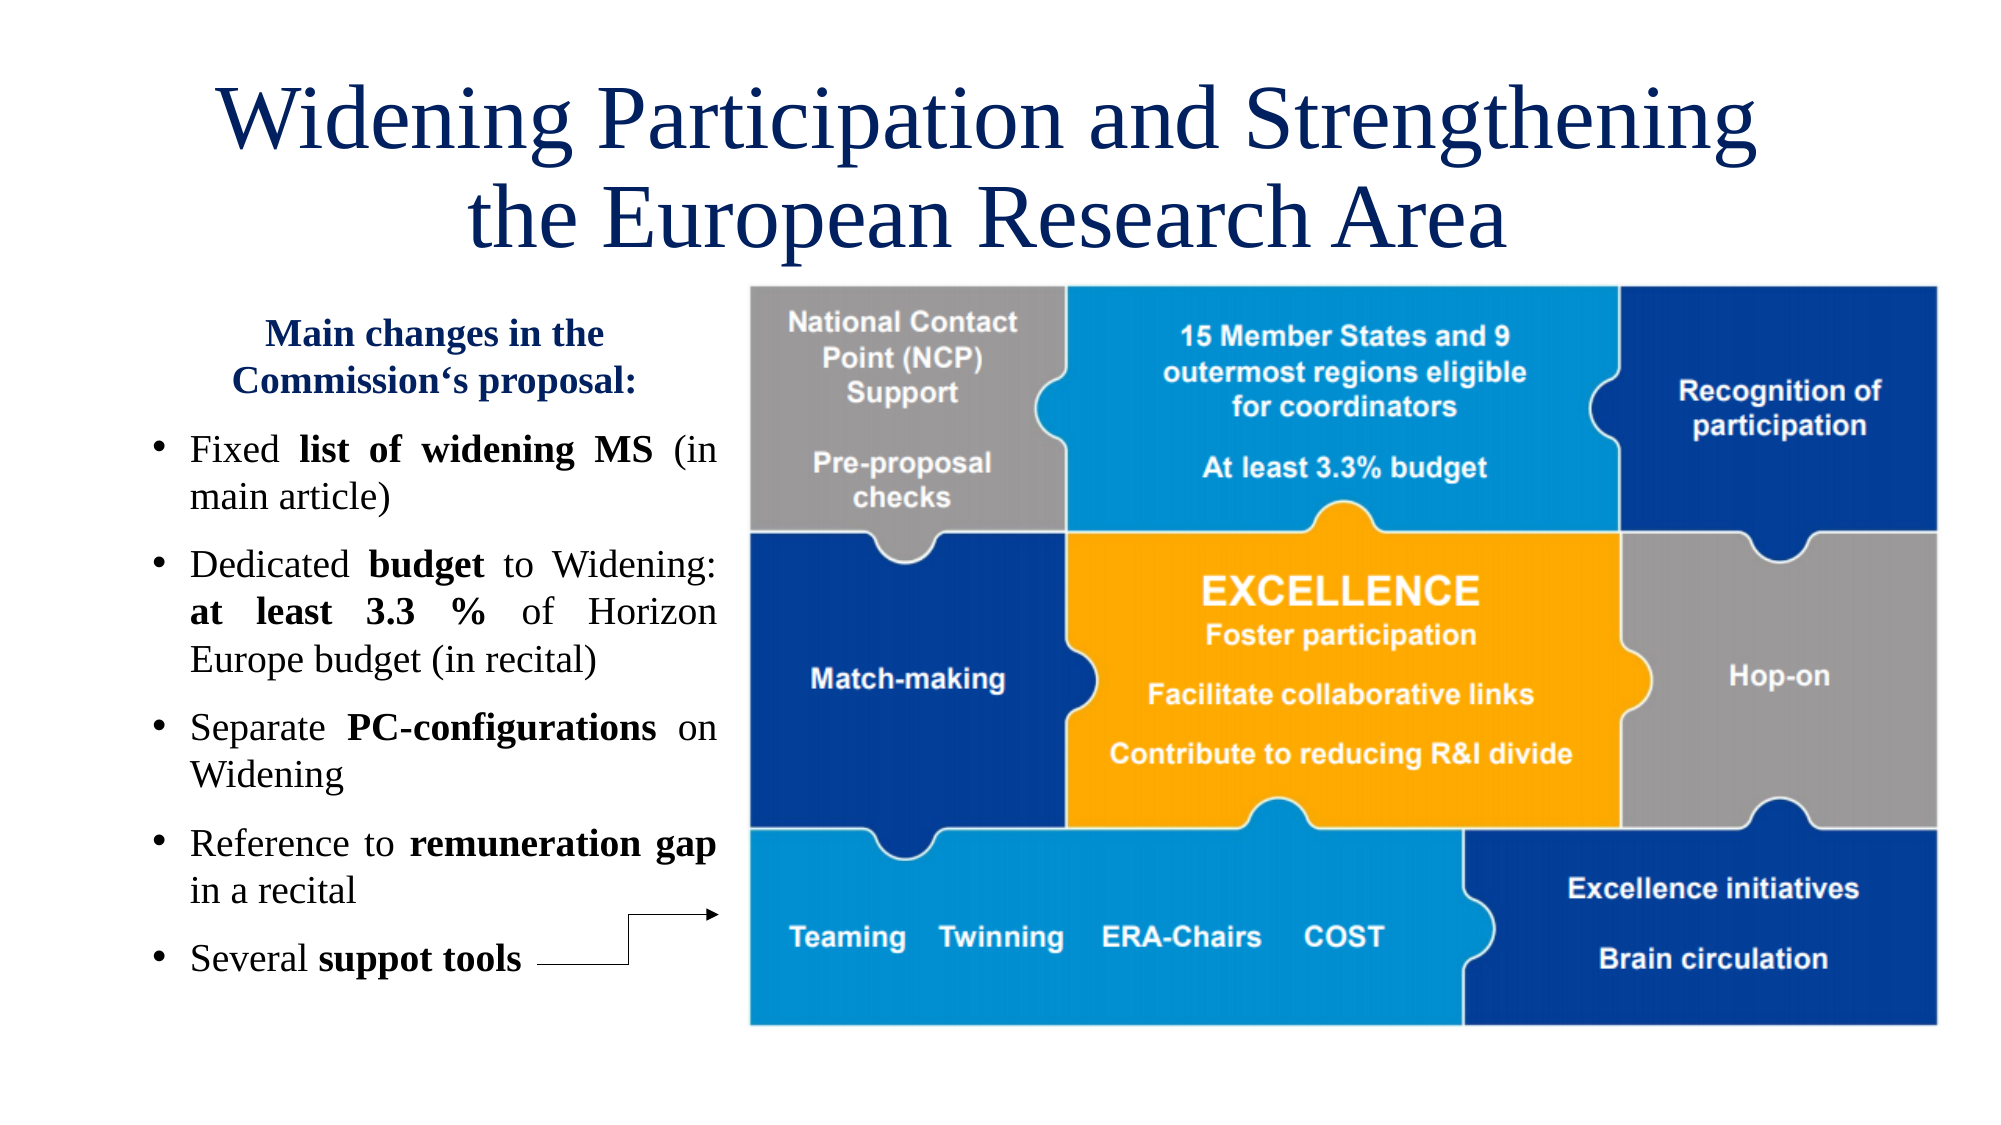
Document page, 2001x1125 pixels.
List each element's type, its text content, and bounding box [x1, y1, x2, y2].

title Widening Participation and Strengthening the European Research Area [137, 59, 1863, 278]
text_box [537, 914, 719, 965]
picture [746, 282, 1942, 1030]
list Main changes in the Commission‘s proposal: Fixed list of widening MS (in main article) Dedicated budget to Widening: at least 3.3 % of Horizon Europe budget (in recital) Separate PC-configurations on Widening Reference to remuneration gap in a recital Several suppot tools [137, 299, 746, 1014]
